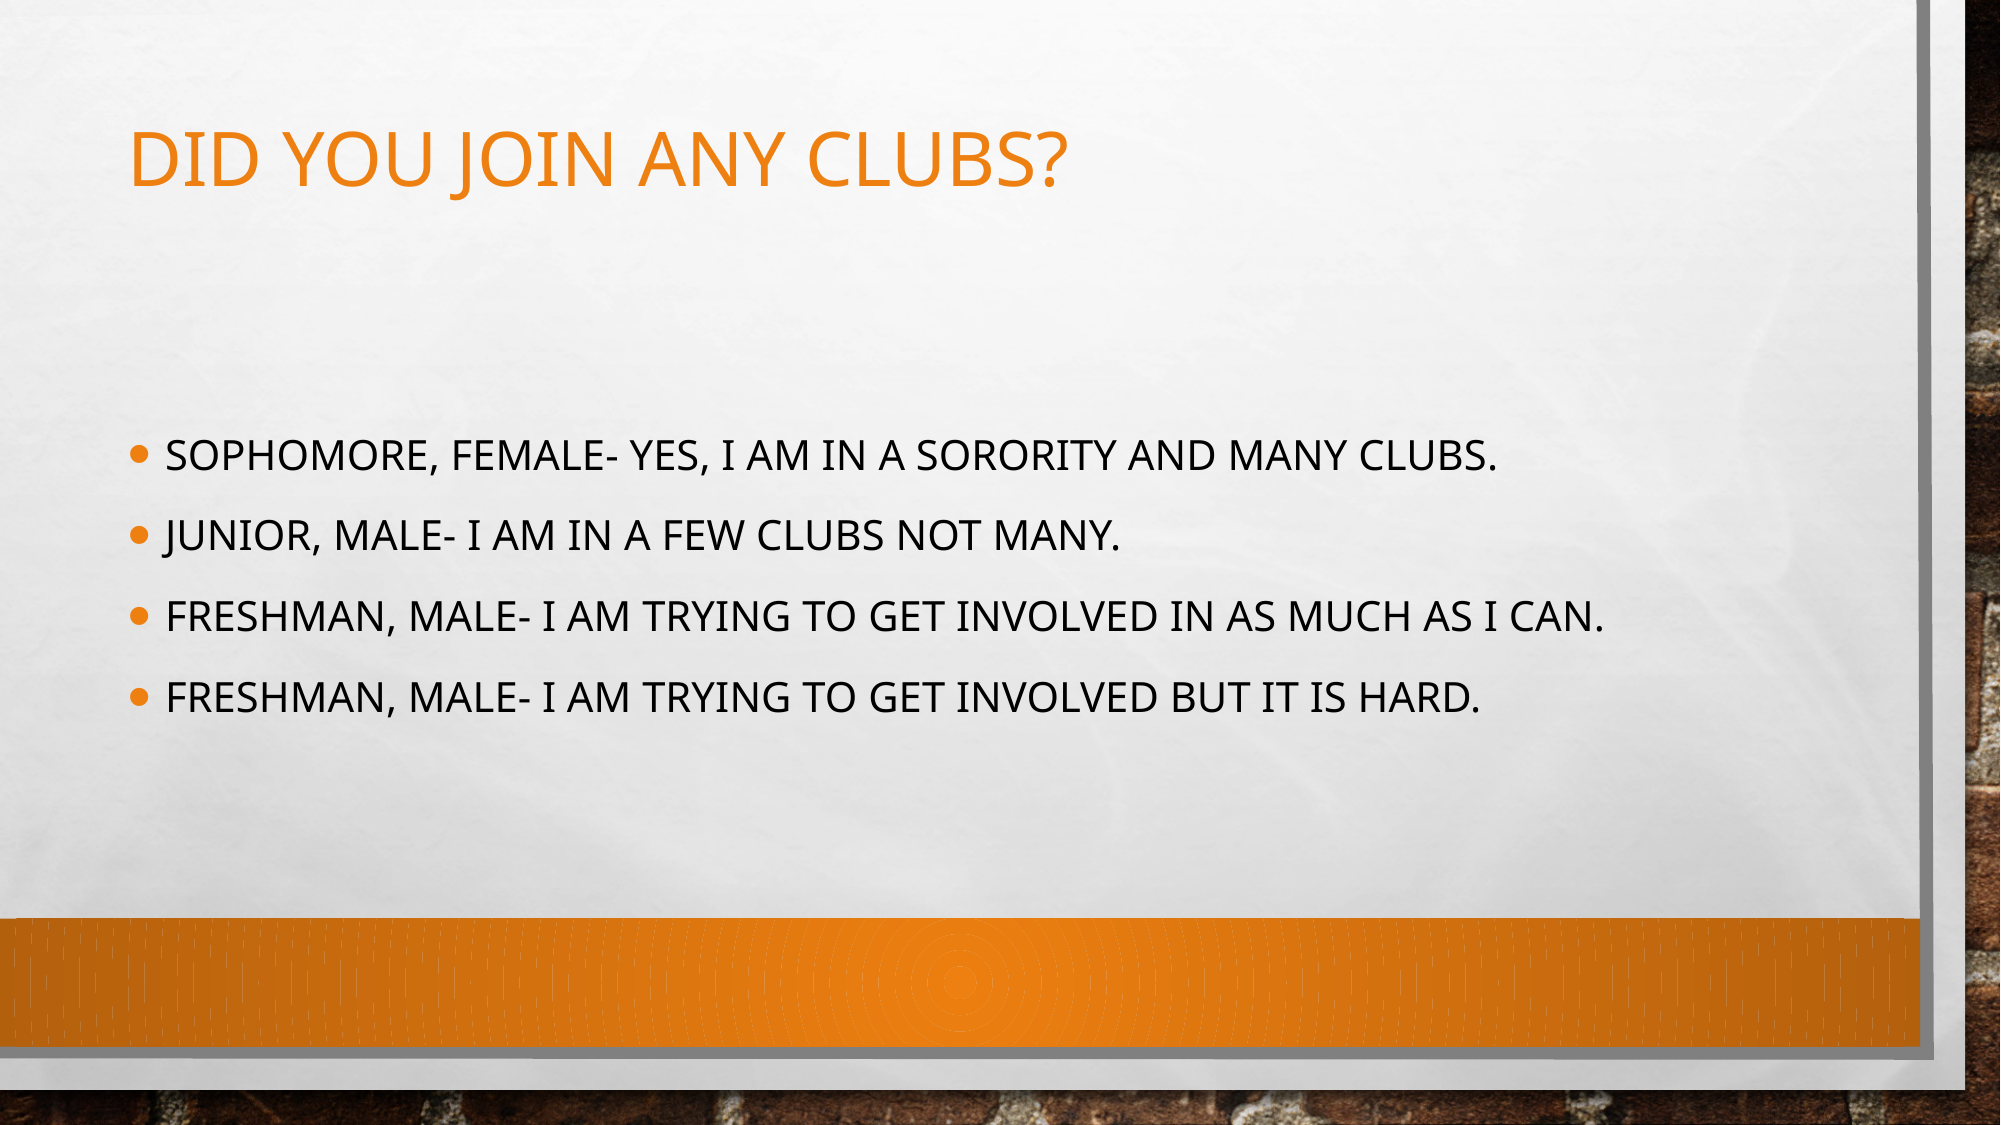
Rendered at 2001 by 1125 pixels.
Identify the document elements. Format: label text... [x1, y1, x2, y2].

picture [0, 0, 2000, 1125]
title Did you join any clubs? [112, 112, 1818, 302]
list Sophomore, female- Yes, I am in a sorority and many clubs. Junior, male- I am in a few clubs not many. Freshman, male- I am trying to get involved in as much as I can. Freshman, male- I am trying to get involved but It is hard. [112, 338, 1818, 882]
